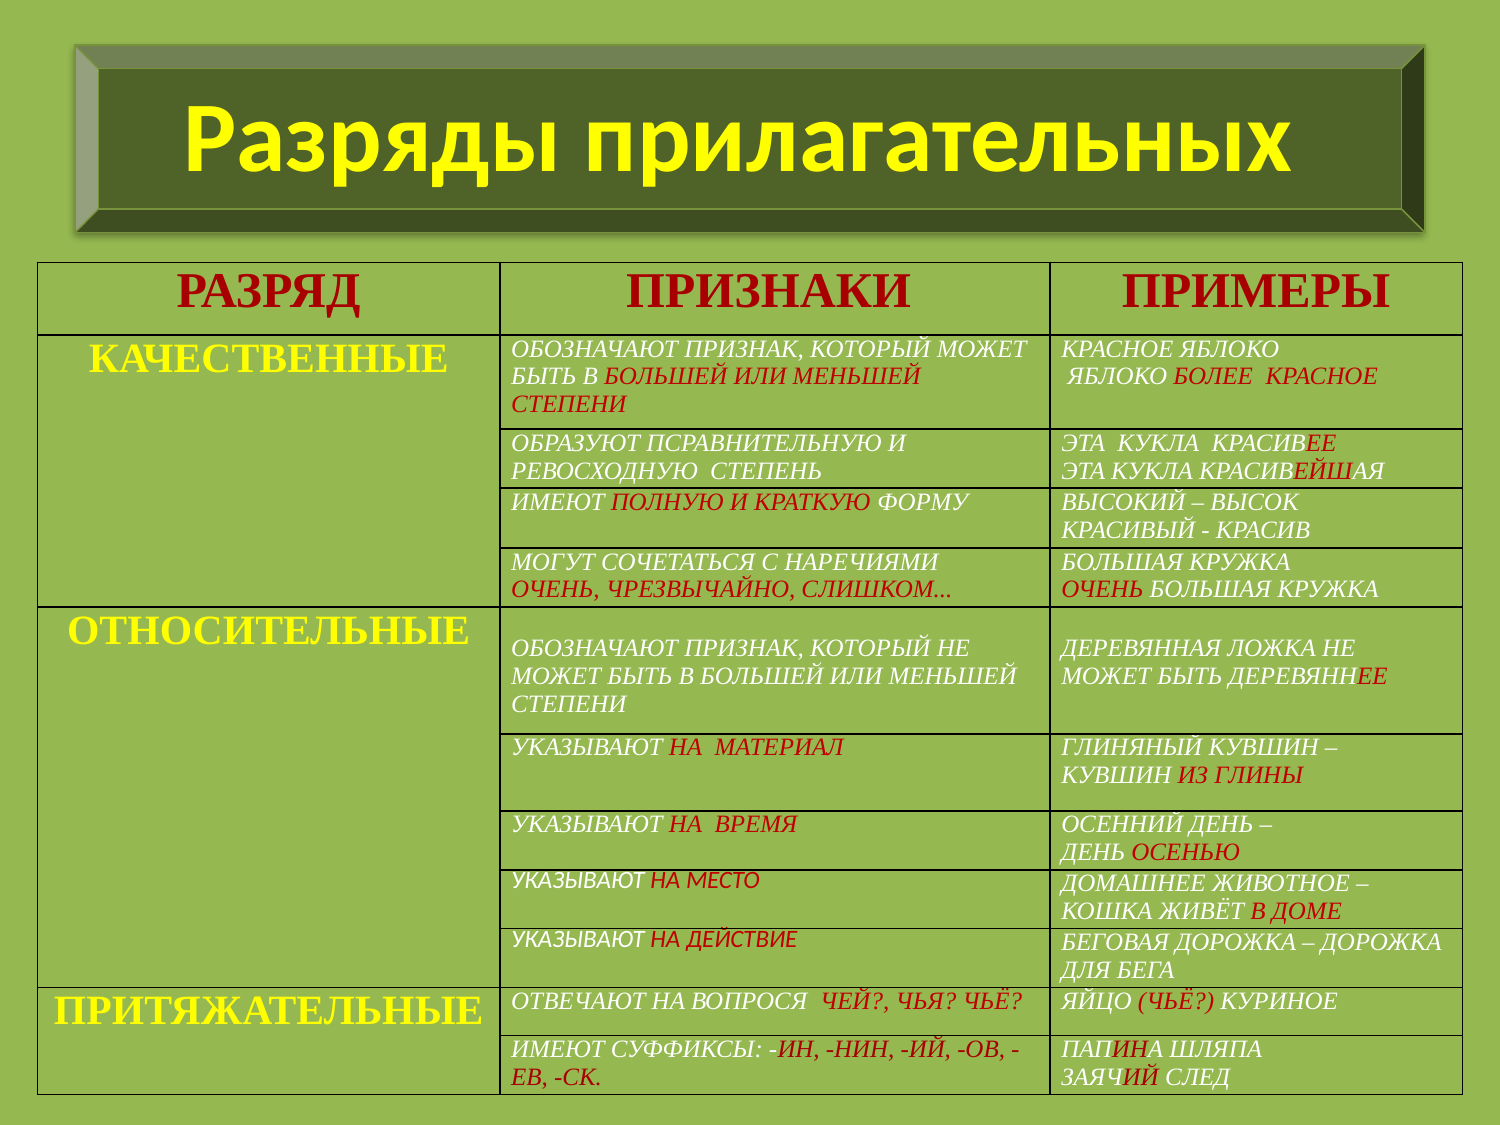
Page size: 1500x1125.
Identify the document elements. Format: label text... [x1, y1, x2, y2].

table_cell ОТВЕЧАЮТ НА ВОПРОСЯ ЧЕЙ?, ЧЬЯ? ЧЬЁ? [501, 988, 1049, 1035]
table_cell ИМЕЮТ СУФФИКСЫ: -ИН, -НИН, -ИЙ, -ОВ, -ЕВ, -СК. [501, 1036, 1049, 1094]
table_cell ИМЕЮТ ПОЛНУЮ И КРАТКУЮ ФОРМУ [501, 489, 1049, 547]
table_header РАЗРЯД [38, 263, 499, 334]
table_cell ПРИТЯЖАТЕЛЬНЫЕ [38, 988, 499, 1094]
table_cell ГЛИНЯНЫЙ КУВШИН – КУВШИН ИЗ ГЛИНЫ [1051, 735, 1462, 810]
table_cell МОГУТ СОЧЕТАТЬСЯ С НАРЕЧИЯМИ ОЧЕНЬ, ЧРЕЗВЫЧАЙНО, СЛИШКОМ... [501, 549, 1049, 606]
table_cell ДОМАШНЕЕ ЖИВОТНОЕ – КОШКА ЖИВЁТ В ДОМЕ [1051, 871, 1462, 928]
table_header ПРИЗНАКИ [501, 263, 1049, 334]
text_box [737, 612, 1451, 788]
table_cell ОБОЗНАЧАЮТ ПРИЗНАК, КОТОРЫЙ МОЖЕТ БЫТЬ В БОЛЬШЕЙ ИЛИ МЕНЬШЕЙ СТЕПЕНИ [501, 336, 1049, 428]
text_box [74, 44, 1426, 233]
table_cell ДЕРЕВЯННАЯ ЛОЖКА НЕ МОЖЕТ БЫТЬ ДЕРЕВЯННЕЕ [1051, 608, 1462, 733]
table_cell ОБРАЗУЮТ ПСРАВНИТЕЛЬНУЮ И РЕВОСХОДНУЮ СТЕПЕНЬ [501, 430, 1049, 487]
table_cell ОСЕННИЙ ДЕНЬ – ДЕНЬ ОСЕНЬЮ [1051, 812, 1462, 869]
table_cell БОЛЬШАЯ КРУЖКА ОЧЕНЬ БОЛЬШАЯ КРУЖКА [1051, 549, 1462, 606]
table_cell ОБОЗНАЧАЮТ ПРИЗНАК, КОТОРЫЙ НЕ МОЖЕТ БЫТЬ В БОЛЬШЕЙ ИЛИ МЕНЬШЕЙ СТЕПЕНИ [501, 608, 1049, 733]
table_cell ЯЙЦО (ЧЬЁ?) КУРИНОЕ [1051, 988, 1462, 1035]
table_cell ПАПИНА ШЛЯПА ЗАЯЧИЙ СЛЕД [1051, 1036, 1462, 1094]
table_cell УКАЗЫВАЮТ НА МАТЕРИАЛ [501, 735, 1049, 810]
table_cell ОТНОСИТЕЛЬНЫЕ [38, 608, 499, 987]
table_cell КАЧЕСТВЕННЫЕ [38, 336, 499, 606]
table_cell ЭТА КУКЛА КРАСИВЕЕ ЭТА КУКЛА КРАСИВЕЙШАЯ [1051, 430, 1462, 487]
table_cell УКАЗЫВАЮТ НА ДЕЙСТВИЕ [501, 929, 1049, 987]
table_cell КРАСНОЕ ЯБЛОКО ЯБЛОКО БОЛЕЕ КРАСНОЕ [1051, 336, 1462, 428]
table_cell УКАЗЫВАЮТ НА МЕСТО [501, 871, 1049, 928]
table_header ПРИМЕРЫ [1051, 263, 1462, 334]
table_cell БЕГОВАЯ ДОРОЖКА – ДОРОЖКА ДЛЯ БЕГА [1051, 929, 1462, 987]
table_cell ВЫСОКИЙ – ВЫСОК КРАСИВЫЙ - КРАСИВ [1051, 489, 1462, 547]
table_cell УКАЗЫВАЮТ НА ВРЕМЯ [501, 812, 1049, 869]
